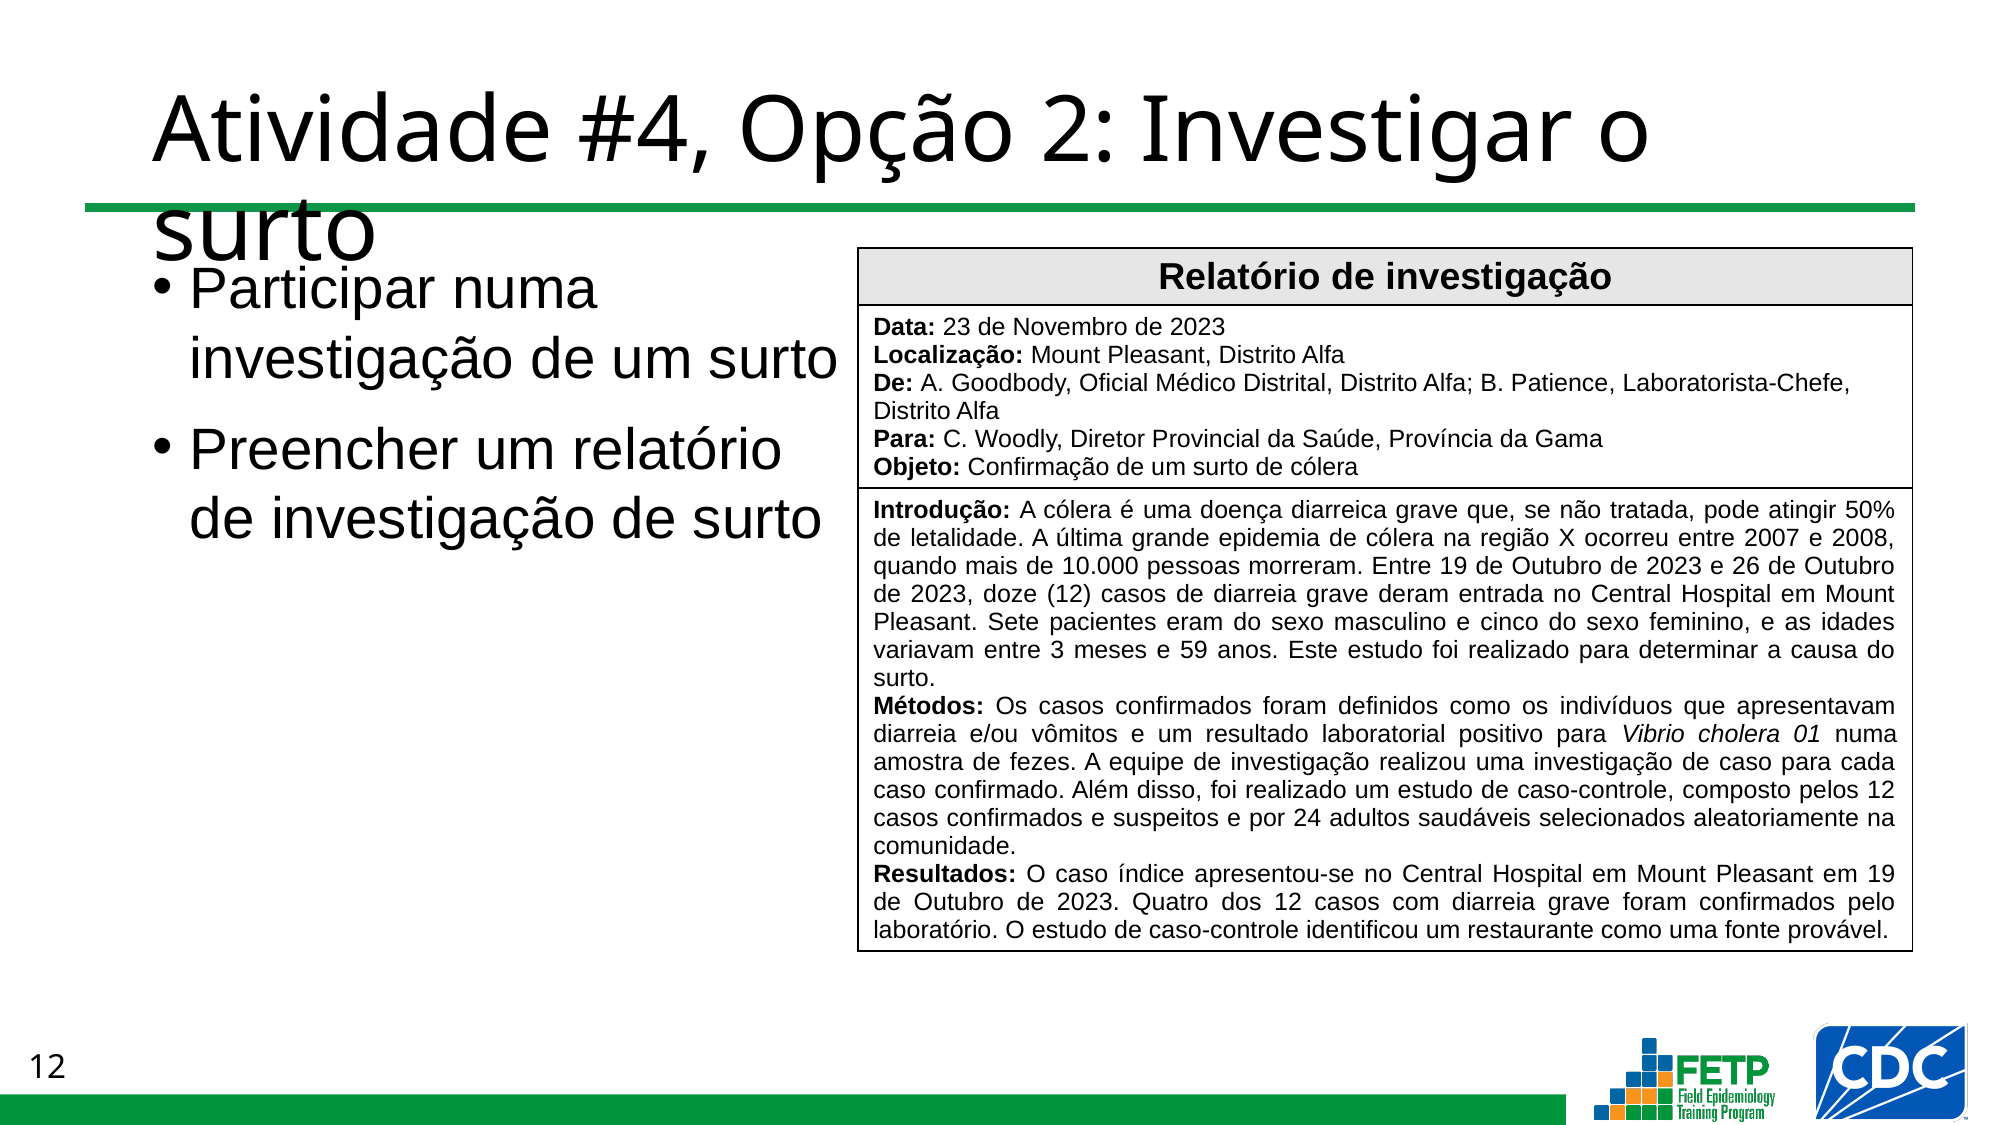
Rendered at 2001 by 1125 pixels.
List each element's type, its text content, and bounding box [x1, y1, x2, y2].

table_cell Introdução: A cólera é uma doença diarreica grave que, se não tratada, pode atingir 50% de letalidade. A última grande epidemia de cólera na região X ocorreu entre 2007 e 2008, quando mais de 10.000 pessoas morreram. Entre 19 de Outubro de 2023 e 26 de Outubro de 2023, doze (12) casos de diarreia grave deram entrada no Central Hospital em Mount Pleasant. Sete pacientes eram do sexo masculino e cinco do sexo feminino, e as idades variavam entre 3 meses e 59 anos. Este estudo foi realizado para determinar a causa do surto. Métodos: Os casos confirmados foram definidos como os indivíduos que apresentavam diarreia e/ou vômitos e um resultado laboratorial positivo para Vibrio cholera 01 numa amostra de fezes. A equipe de investigação realizou uma investigação de caso para cada caso confirmado. Além disso, foi realizado um estudo de caso-controle, composto pelos 12 casos confirmados e suspeitos e por 24 adultos saudáveis selecionados aleatoriamente na comunidade. Resultados: O caso índice apresentou-se no Central Hospital em Mount Pleasant em 19 de Outubro de 2023. Quatro dos 12 casos com diarreia grave foram confirmados pelo laboratório. O estudo de caso-controle identificou um restaurante como uma fonte provável. [859, 489, 1912, 950]
table_header Relatório de investigação [859, 249, 1912, 304]
list Participar numa investigação de um surto Preencher um relatório de investigação de surto [137, 242, 859, 1004]
picture [1594, 1038, 1775, 1122]
table_cell Data: 23 de Novembro de 2023 Localização: Mount Pleasant, Distrito Alfa De: A. Goodbody, Oficial Médico Distrital, Distrito Alfa; B. Patience, Laboratorista-Chefe, Distrito Alfa Para: C. Woodly, Diretor Provincial da Saúde, Província da Gama Objeto: Confirmação de um surto de cólera [859, 306, 1912, 487]
picture [1813, 1023, 1968, 1122]
title Atividade #4, Opção 2: Investigar o surto [137, 75, 1863, 207]
